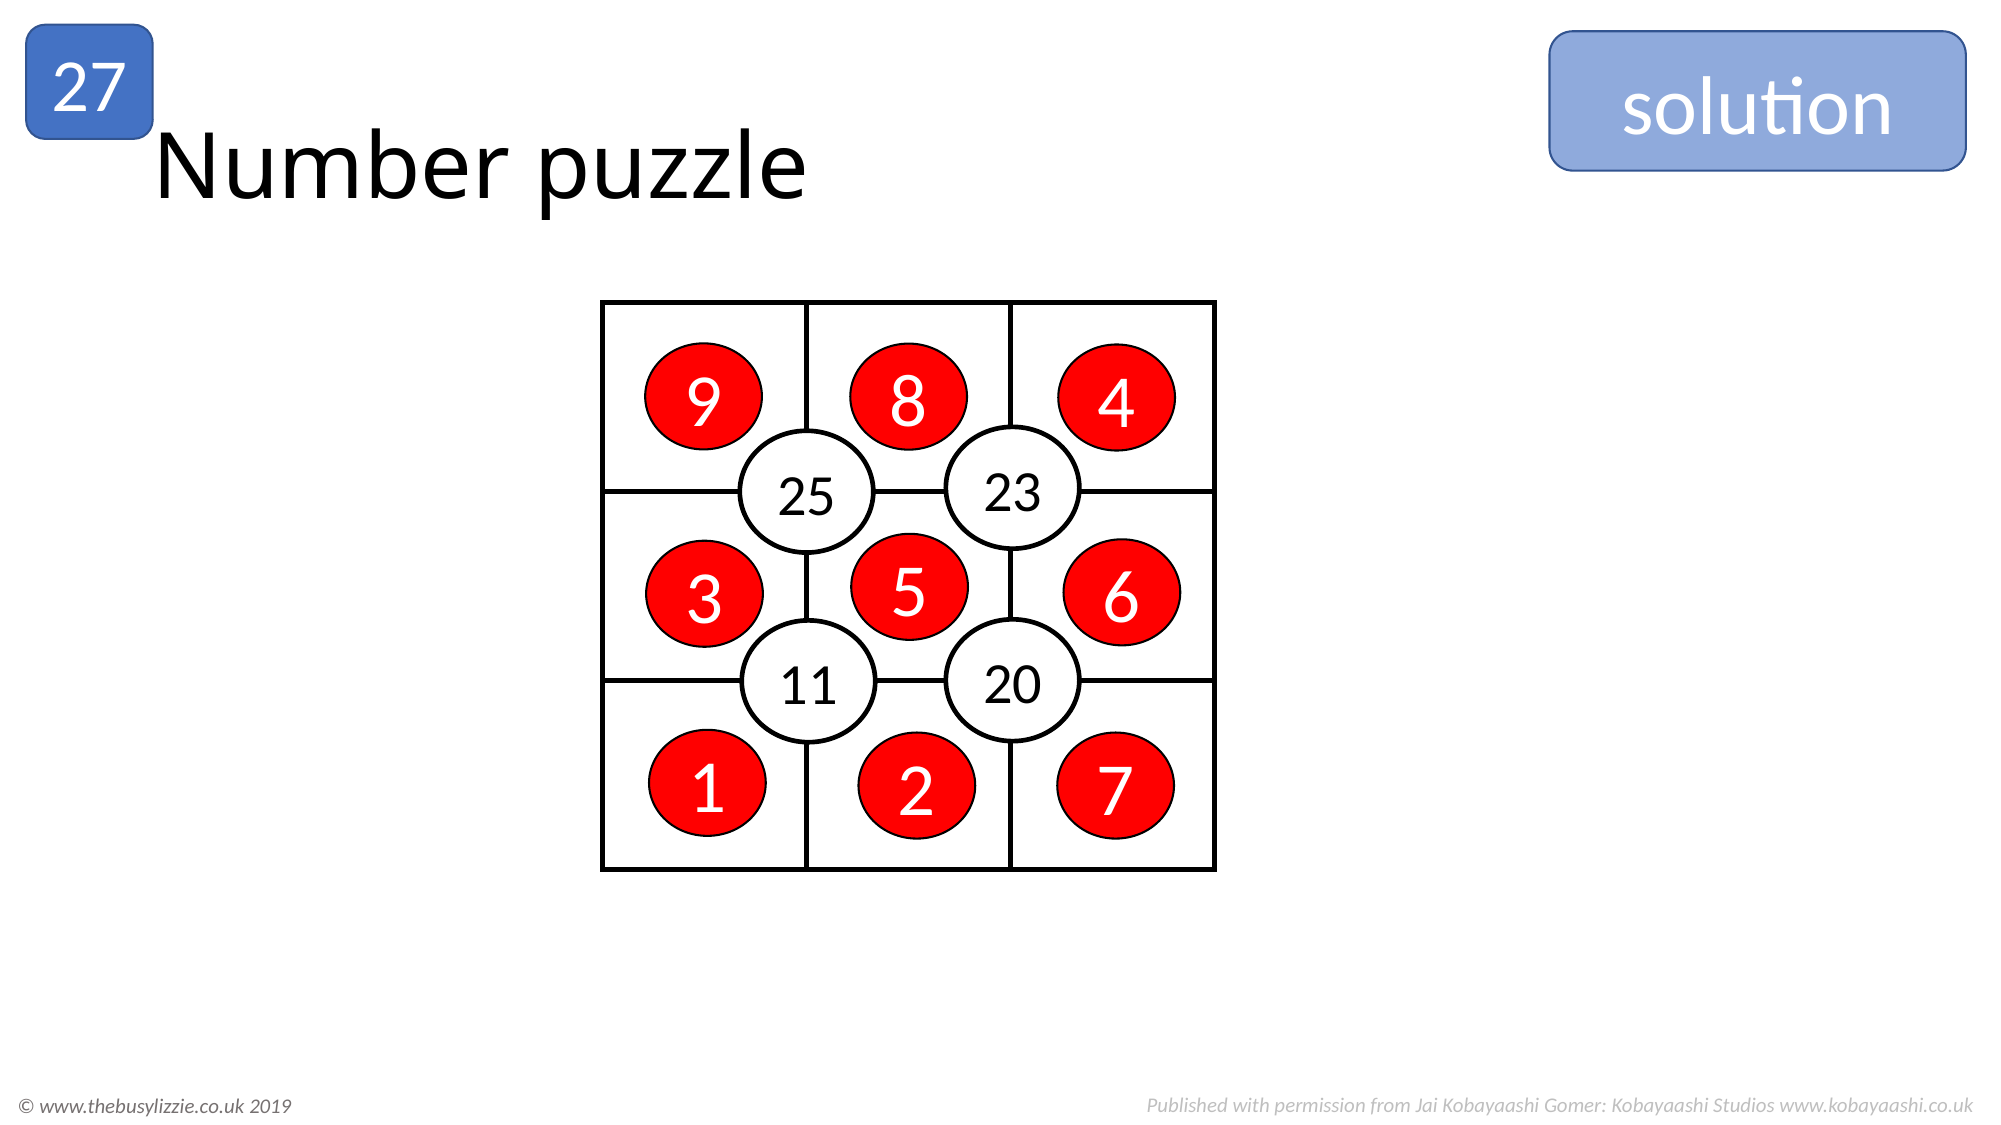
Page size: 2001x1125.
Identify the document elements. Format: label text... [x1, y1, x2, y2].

text_box solution [1548, 30, 1967, 172]
text_box Published with permission from Jai Kobayaashi Gomer: Kobayaashi Studios www.kobayaashi.co.uk [1131, 1084, 2000, 1125]
text_box 27 [25, 23, 154, 140]
text_box © www.thebusylizzie.co.uk 2019 [2, 1085, 311, 1125]
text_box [602, 302, 1215, 870]
title Number puzzle [137, 59, 1863, 278]
